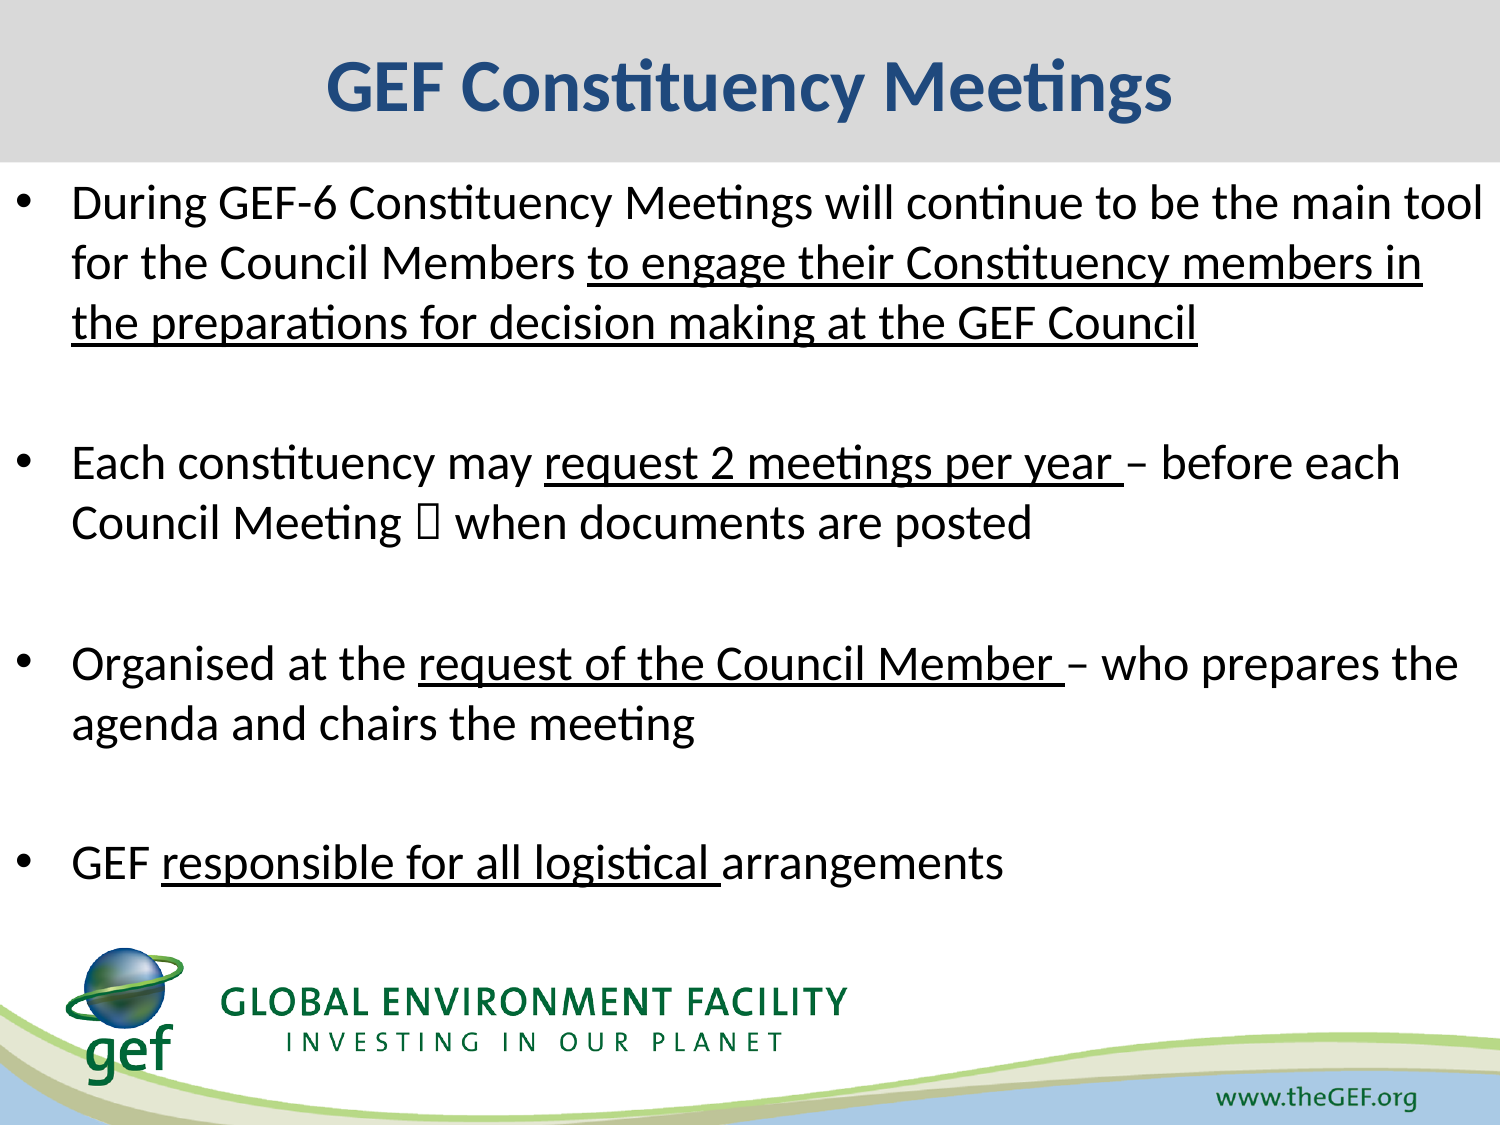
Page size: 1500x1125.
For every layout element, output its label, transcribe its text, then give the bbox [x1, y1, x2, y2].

list During GEF-6 Constituency Meetings will continue to be the main tool for the Council Members to engage their Constituency members in the preparations for decision making at the GEF Council Each constituency may request 2 meetings per year – before each Council Meeting  when documents are posted Organised at the request of the Council Member – who prepares the agenda and chairs the meeting GEF responsible for all logistical arrangements [0, 162, 1500, 1001]
picture [0, 1001, 1500, 1125]
title GEF Constituency Meetings [0, 0, 1500, 162]
